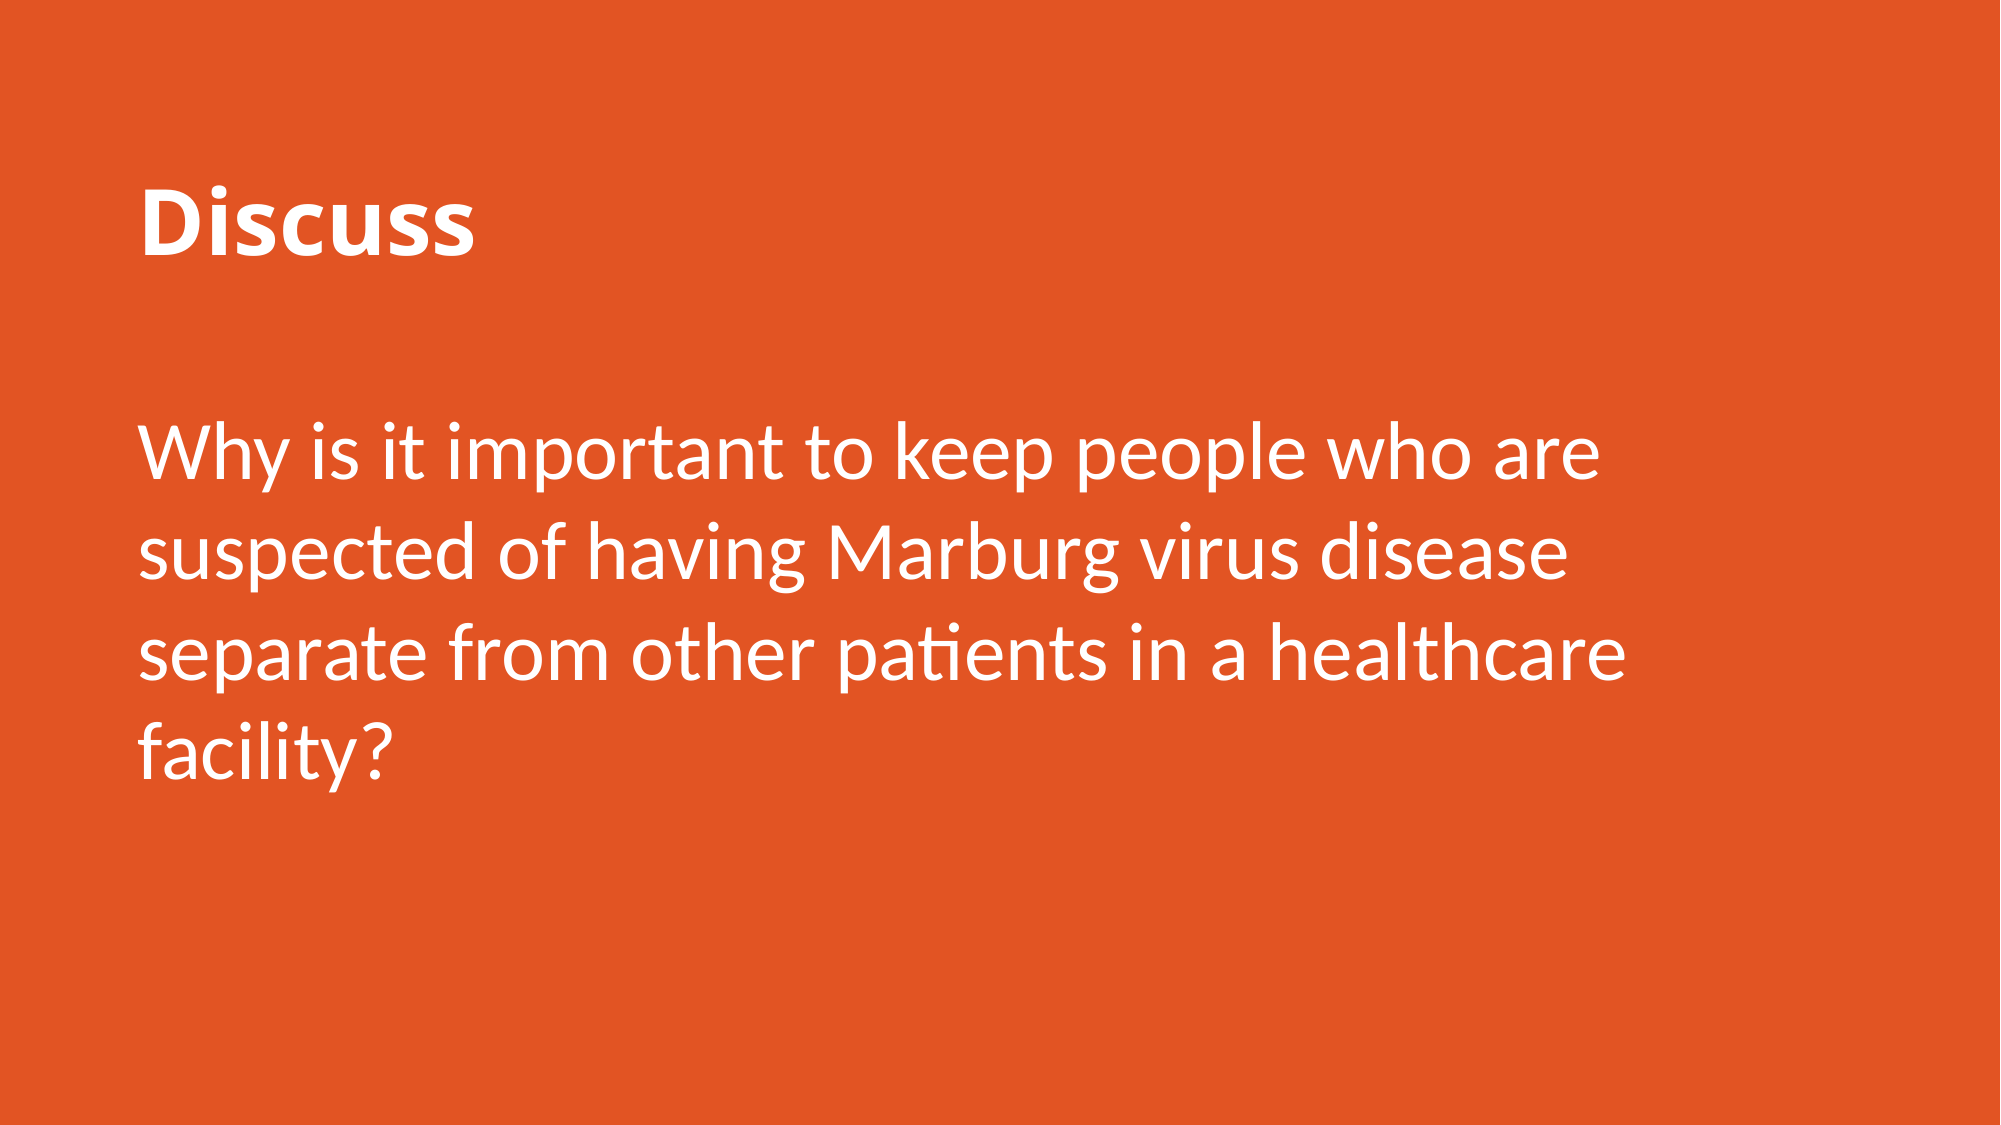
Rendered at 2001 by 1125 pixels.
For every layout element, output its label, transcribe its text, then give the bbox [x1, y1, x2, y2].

title Discuss [122, 135, 1937, 282]
text_box Why is it important to keep people who are suspected of having Marburg virus disease separate from other patients in a healthcare facility? [122, 389, 1840, 1004]
